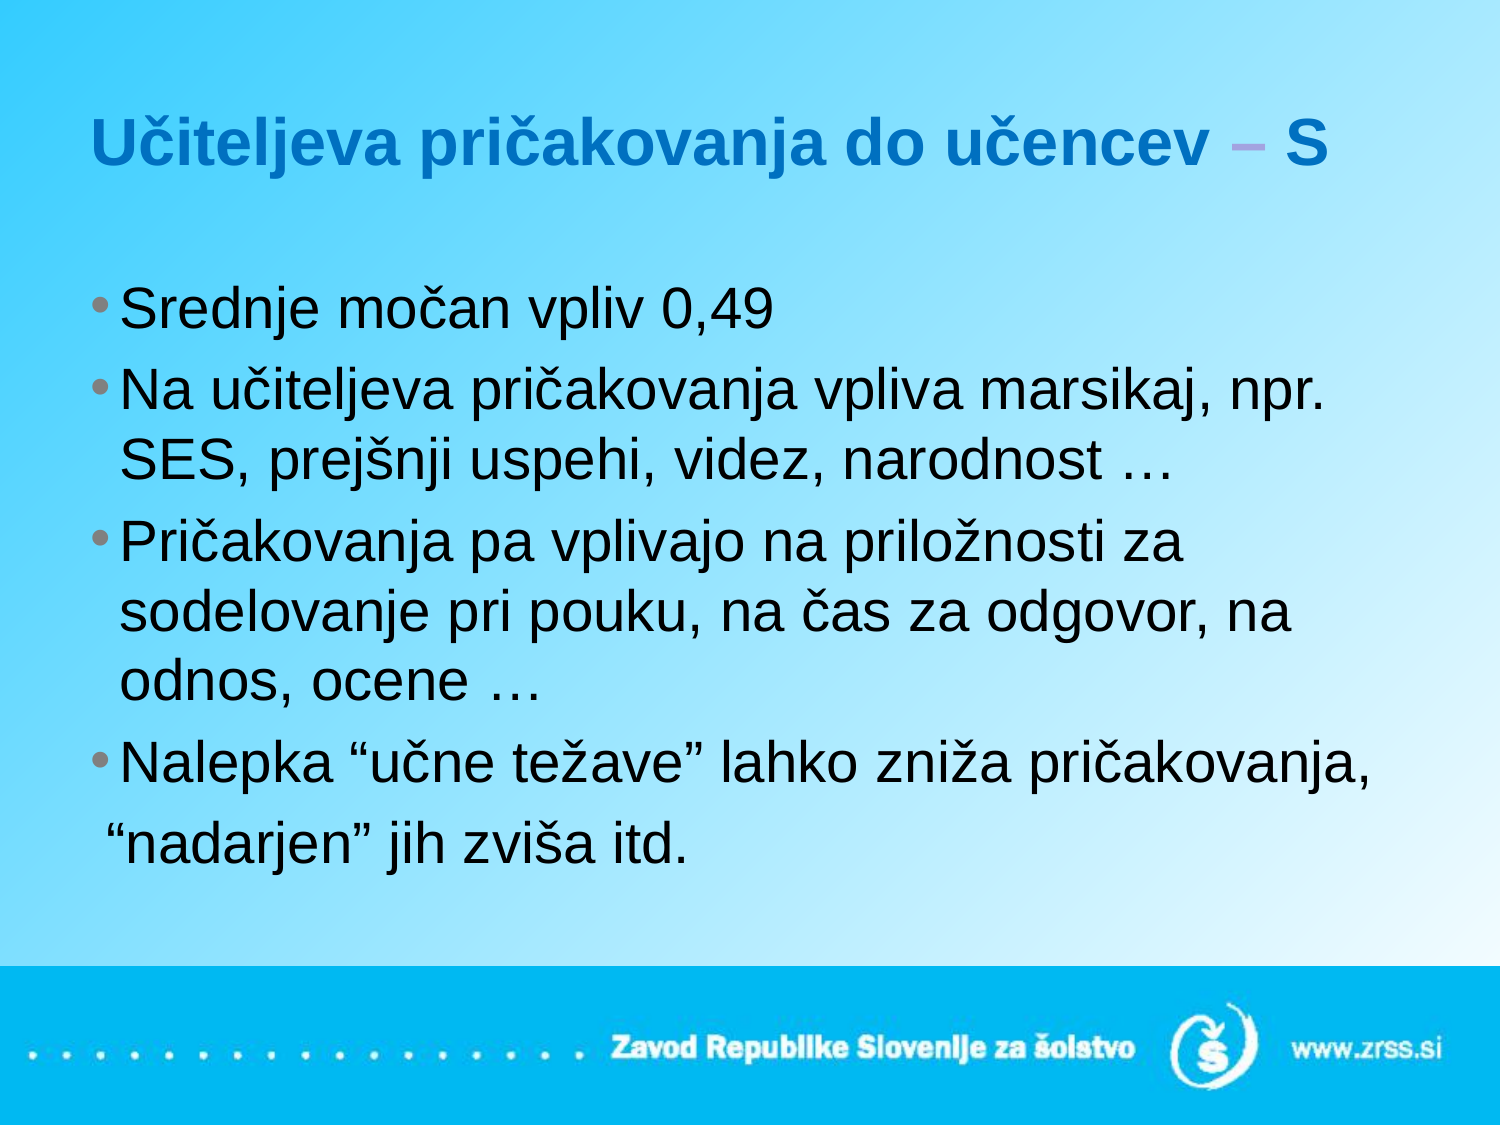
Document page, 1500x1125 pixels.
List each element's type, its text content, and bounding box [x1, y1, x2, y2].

picture [540, 1050, 550, 1061]
list Srednje močan vpliv 0,49 Na učiteljeva pričakovanja vpliva marsikaj, npr. SES, prejšnji uspehi, videz, narodnost … Pričakovanja pa vplivajo na priložnosti za sodelovanje pri pouku, na čas za odgovor, na odnos, ocene … Nalepka “učne težave” lahko zniža pričakovanja, “nadarjen” jih zviša itd. [74, 262, 1426, 953]
picture [368, 1051, 381, 1060]
picture [1170, 1001, 1259, 1090]
picture [267, 1051, 275, 1060]
picture [333, 1048, 345, 1061]
picture [506, 1050, 518, 1061]
picture [404, 1050, 414, 1060]
picture [439, 1049, 449, 1060]
picture [129, 1049, 142, 1061]
picture [94, 1050, 106, 1060]
picture [233, 1049, 242, 1060]
title Učiteljeva pričakovanja do učencev – S [74, 44, 1426, 233]
picture [28, 1050, 38, 1060]
picture [575, 1051, 585, 1060]
picture [163, 1050, 174, 1061]
picture [993, 1040, 1028, 1064]
picture [199, 1049, 210, 1060]
picture [854, 1032, 987, 1065]
picture [610, 1028, 700, 1065]
picture [61, 1049, 73, 1061]
picture [1289, 1035, 1443, 1061]
picture [301, 1049, 311, 1061]
picture [472, 1050, 482, 1060]
picture [705, 1033, 850, 1066]
picture [1033, 1029, 1137, 1061]
